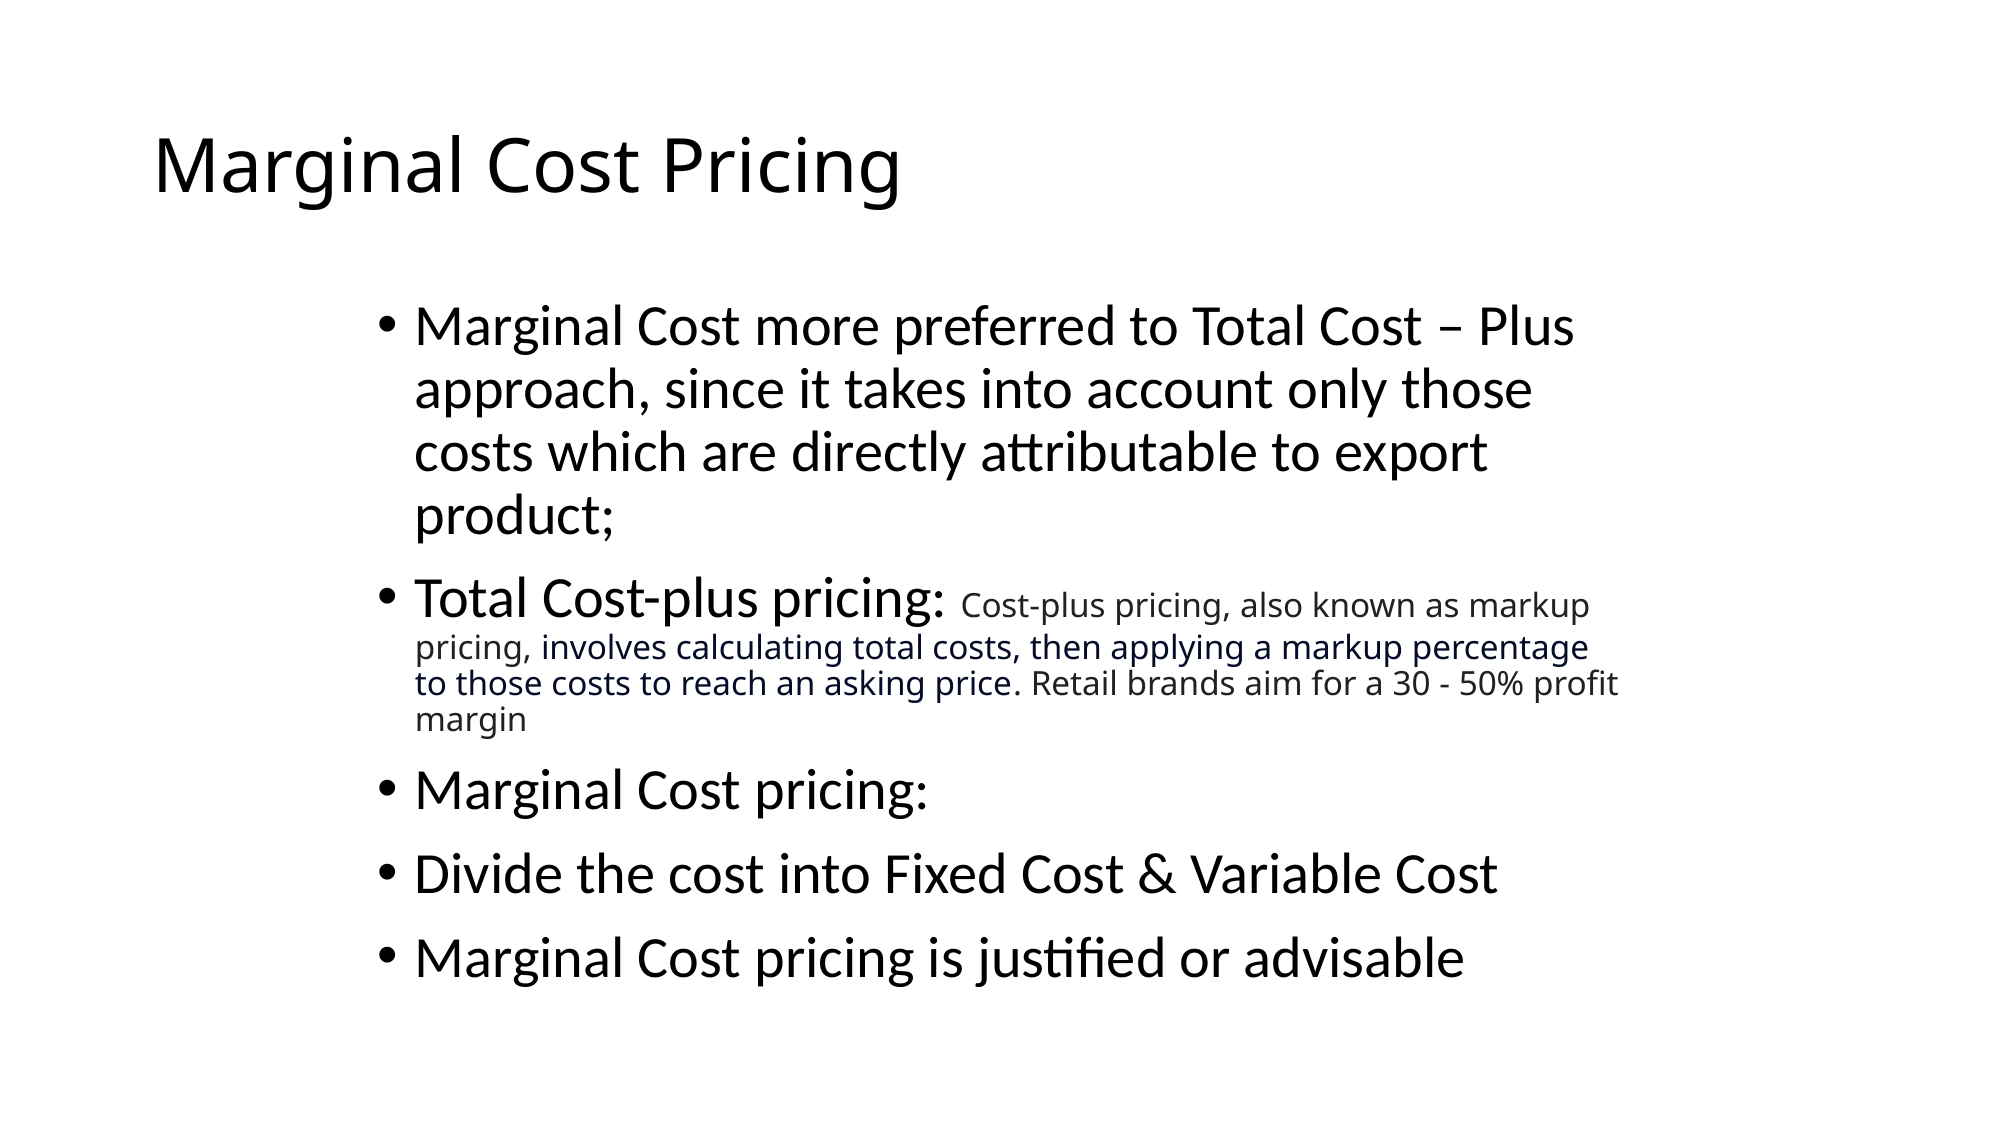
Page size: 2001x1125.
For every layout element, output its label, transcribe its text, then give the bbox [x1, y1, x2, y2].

title Marginal Cost Pricing [137, 59, 1863, 278]
list Marginal Cost more preferred to Total Cost – Plus approach, since it takes into account only those costs which are directly attributable to export product; Total Cost-plus pricing: Cost-plus pricing, also known as markup pricing, involves calculating total costs, then applying a markup percentage to those costs to reach an asking price. Retail brands aim for a 30 - 50% profit margin Marginal Cost pricing: Divide the cost into Fixed Cost & Variable Cost Marginal Cost pricing is justified or advisable [362, 287, 1638, 1000]
